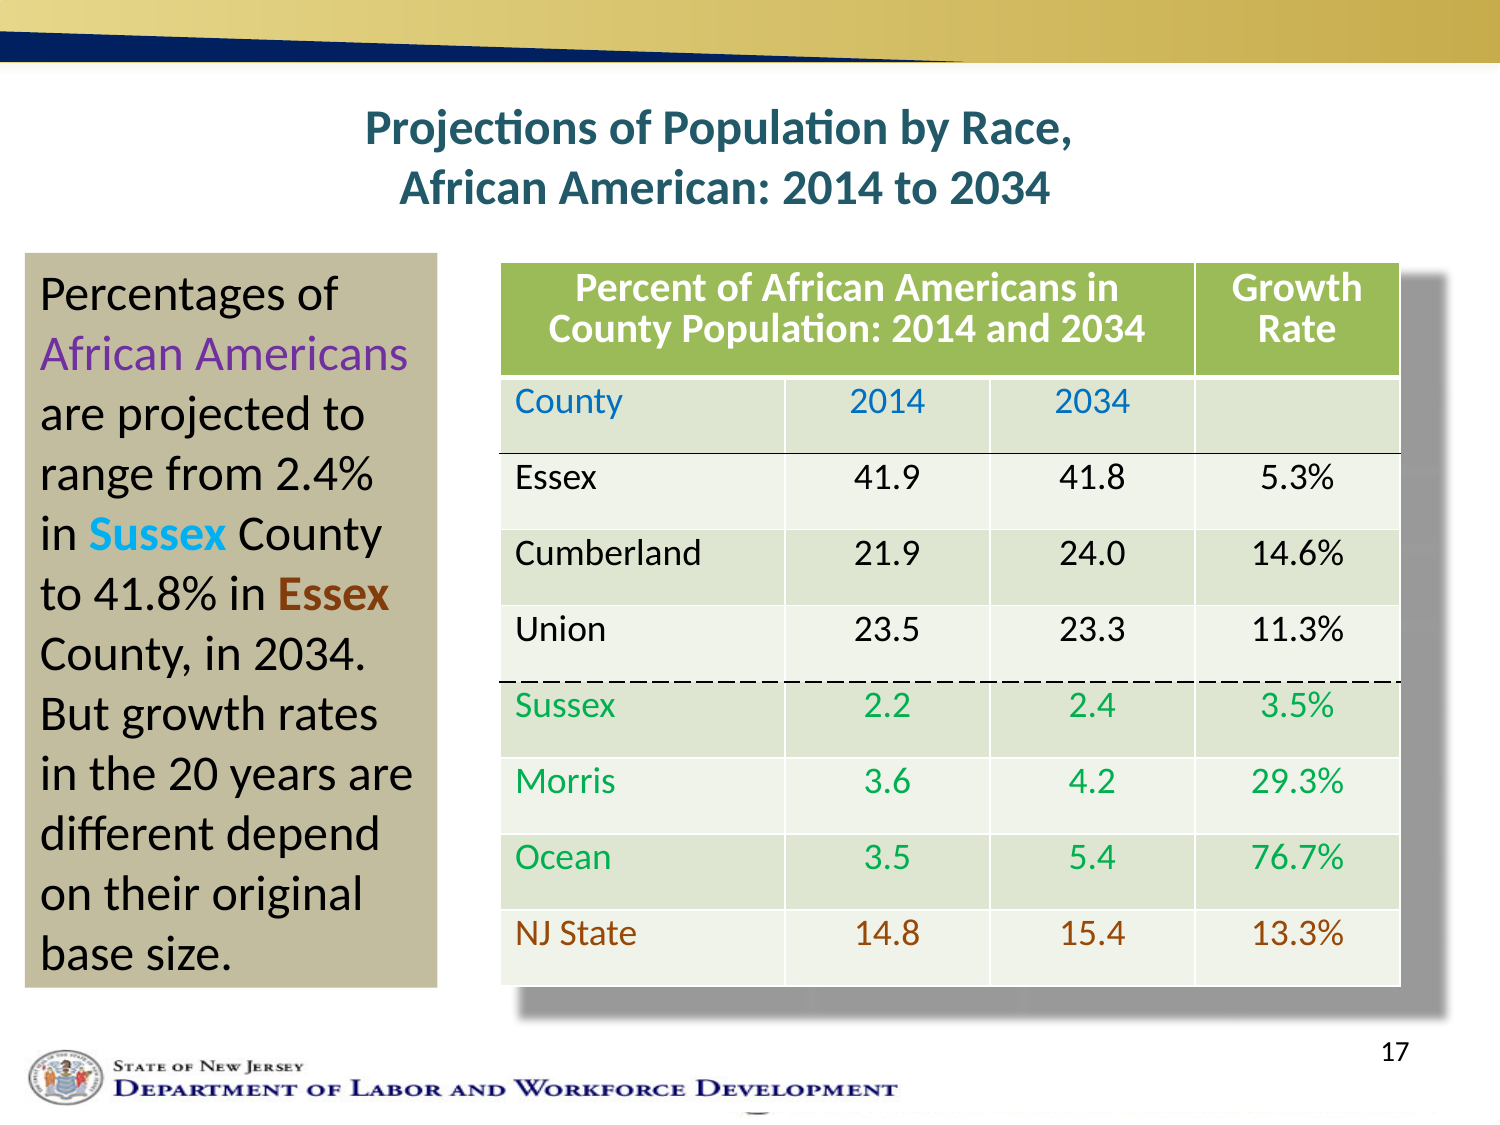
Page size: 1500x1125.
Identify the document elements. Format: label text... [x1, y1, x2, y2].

table_cell County [501, 380, 784, 453]
table_cell 14.8 [786, 911, 989, 985]
table_cell 11.3% [1196, 606, 1399, 682]
slide_number 17 [1074, 1025, 1425, 1103]
table_cell 41.8 [991, 454, 1194, 529]
text_box Percentages of African Americans are projected to range from 2.4% in Sussex County to 41.8% in Essex County, in 2034. But growth rates in the 20 years are different depend on their original base size. [24, 252, 438, 988]
table_cell Essex [501, 454, 784, 529]
table_cell 2034 [991, 380, 1194, 453]
table_cell 3.5 [786, 835, 989, 909]
table_cell 2014 [786, 380, 989, 453]
table_cell 5.3% [1196, 454, 1399, 529]
picture [712, 1113, 1438, 1118]
table_cell Ocean [501, 835, 784, 909]
table_cell NJ State [501, 911, 784, 985]
table_cell Cumberland [501, 530, 784, 605]
table_cell [1196, 380, 1399, 453]
table_cell Union [501, 606, 784, 682]
table_cell Morris [501, 759, 784, 833]
table_cell 2.4 [991, 682, 1194, 757]
table_cell 15.4 [991, 911, 1194, 985]
table_cell 4.2 [991, 759, 1194, 833]
table_cell 23.3 [991, 606, 1194, 682]
table_cell 3.5% [1196, 682, 1399, 757]
table_header Growth Rate [1196, 263, 1399, 375]
table_cell 24.0 [991, 530, 1194, 605]
table_cell 14.6% [1196, 530, 1399, 605]
table_cell 3.6 [786, 759, 989, 833]
table_cell 23.5 [786, 606, 989, 682]
table_cell 29.3% [1196, 759, 1399, 833]
text_box Projections of Population by Race, African American: 2014 to 2034 [174, 87, 1275, 223]
table_cell 21.9 [786, 530, 989, 605]
table_cell 5.4 [991, 835, 1194, 909]
table_cell 76.7% [1196, 835, 1399, 909]
table_cell Sussex [501, 682, 784, 757]
table_cell 2.2 [786, 682, 989, 757]
table_header Percent of African Americans in County Population: 2014 and 2034 [501, 263, 1194, 375]
table_cell 13.3% [1196, 911, 1399, 985]
table_cell 41.9 [786, 454, 989, 529]
